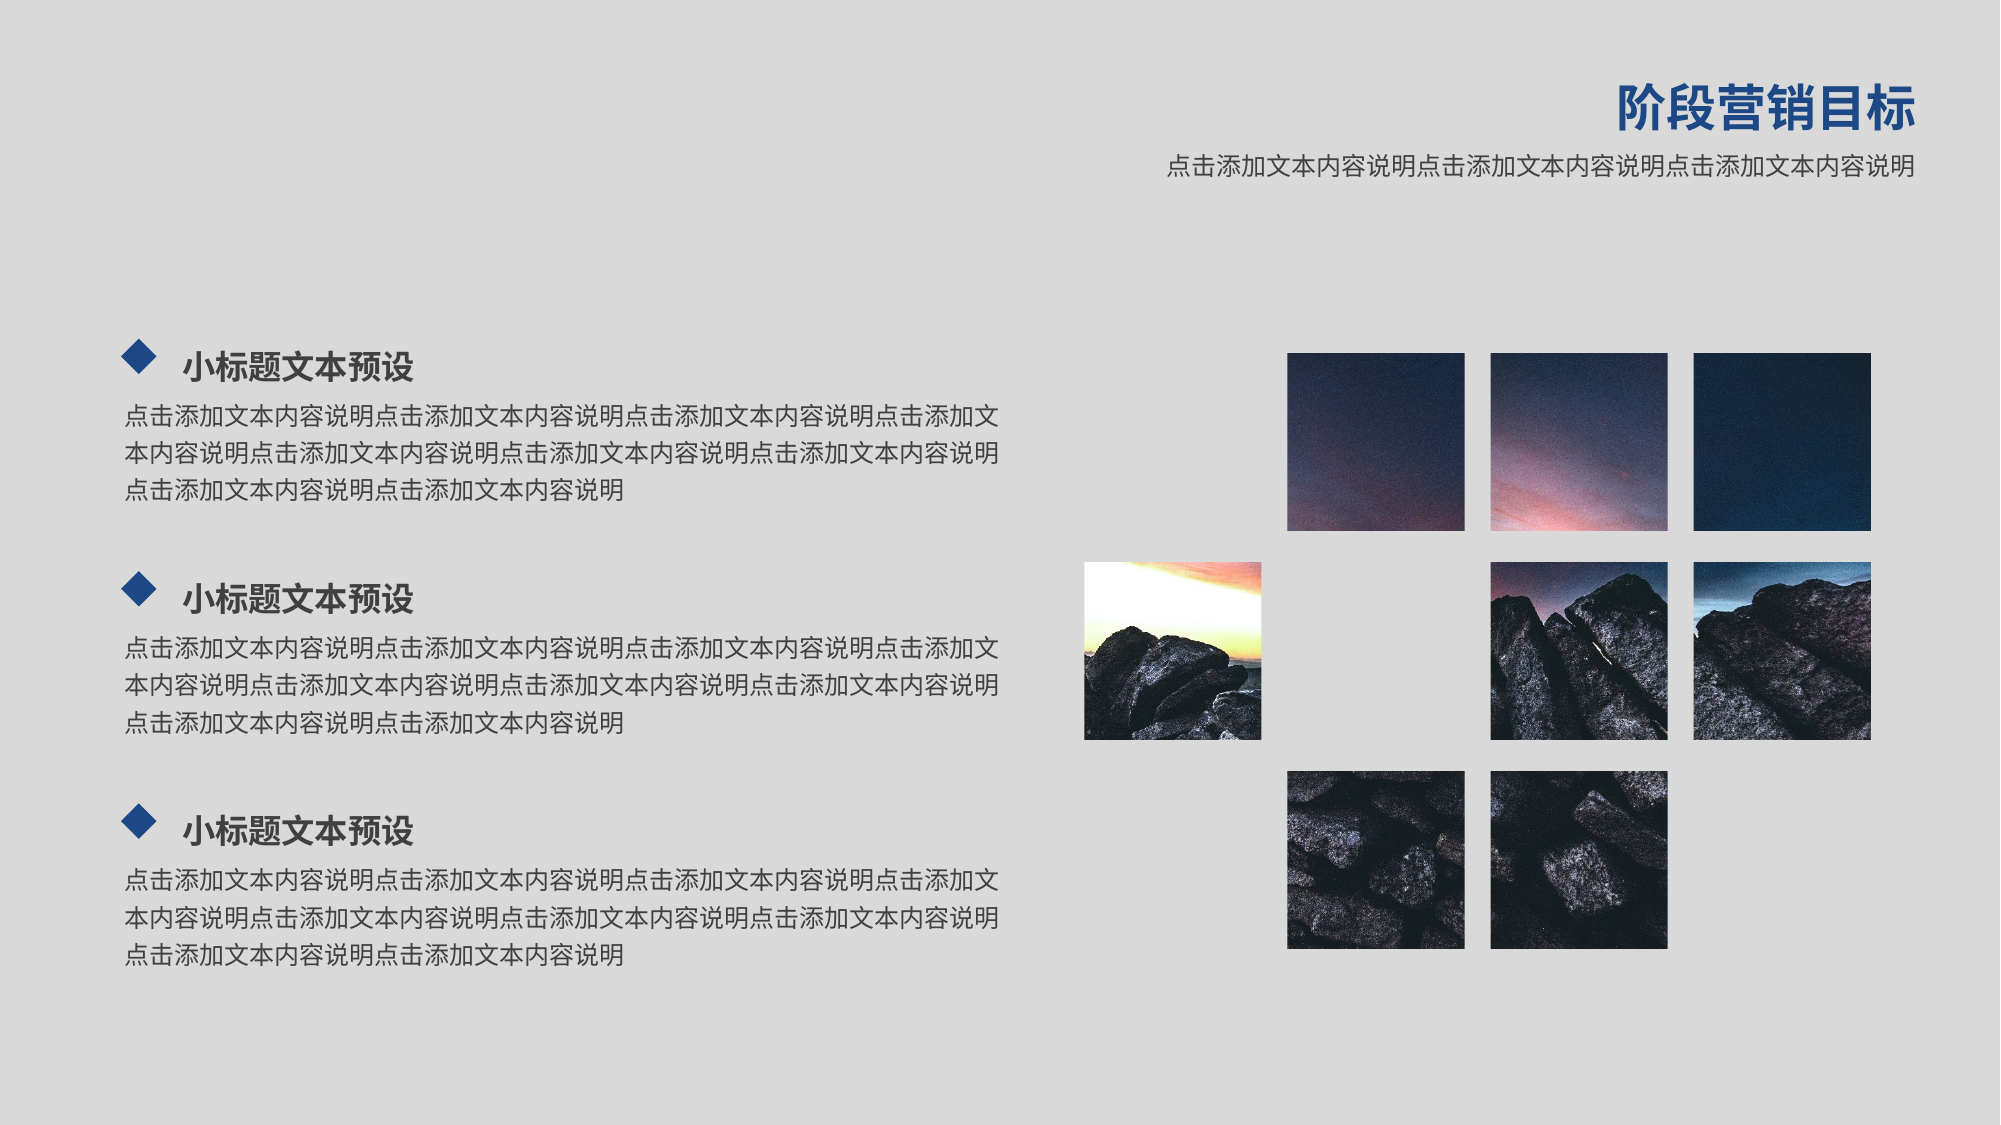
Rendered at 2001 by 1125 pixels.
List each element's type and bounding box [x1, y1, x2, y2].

text_box [109, 550, 1024, 747]
text_box [1084, 353, 1871, 950]
text_box [1064, 69, 1932, 184]
text_box [109, 783, 1024, 979]
text_box [109, 318, 1024, 514]
